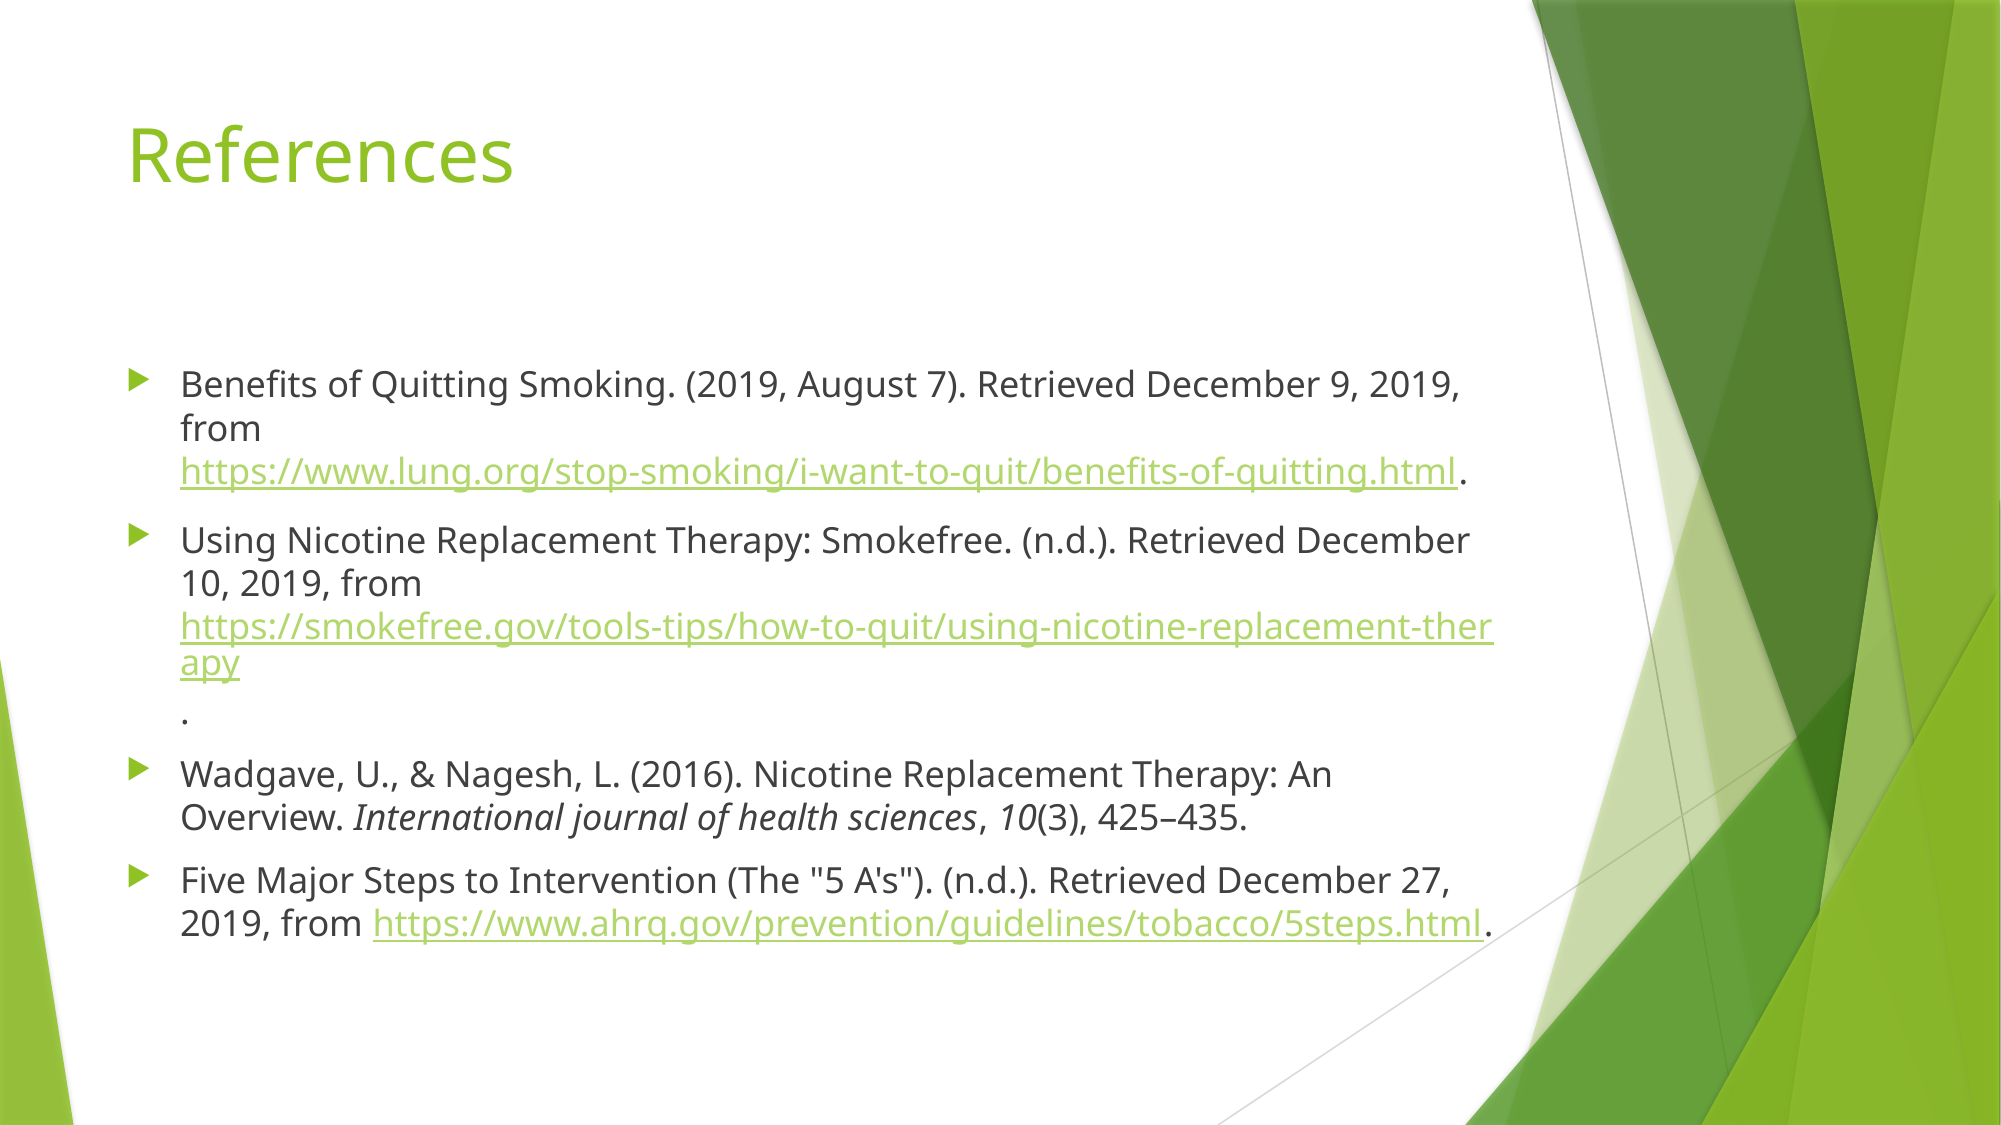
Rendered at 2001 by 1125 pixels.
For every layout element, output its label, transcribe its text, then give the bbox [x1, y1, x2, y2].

title References [111, 99, 1522, 317]
list Benefits of Quitting Smoking. (2019, August 7). Retrieved December 9, 2019, from https://www.lung.org/stop-smoking/i-want-to-quit/benefits-of-quitting.html. Using Nicotine Replacement Therapy: Smokefree. (n.d.). Retrieved December 10, 2019, from https://smokefree.gov/tools-tips/how-to-quit/using-nicotine-replacement-therapy. Wadgave, U., & Nagesh, L. (2016). Nicotine Replacement Therapy: An Overview. International journal of health sciences, 10(3), 425–435. Five Major Steps to Intervention (The "5 A's"). (n.d.). Retrieved December 27, 2019, from https://www.ahrq.gov/prevention/guidelines/tobacco/5steps.html. [111, 354, 1522, 992]
